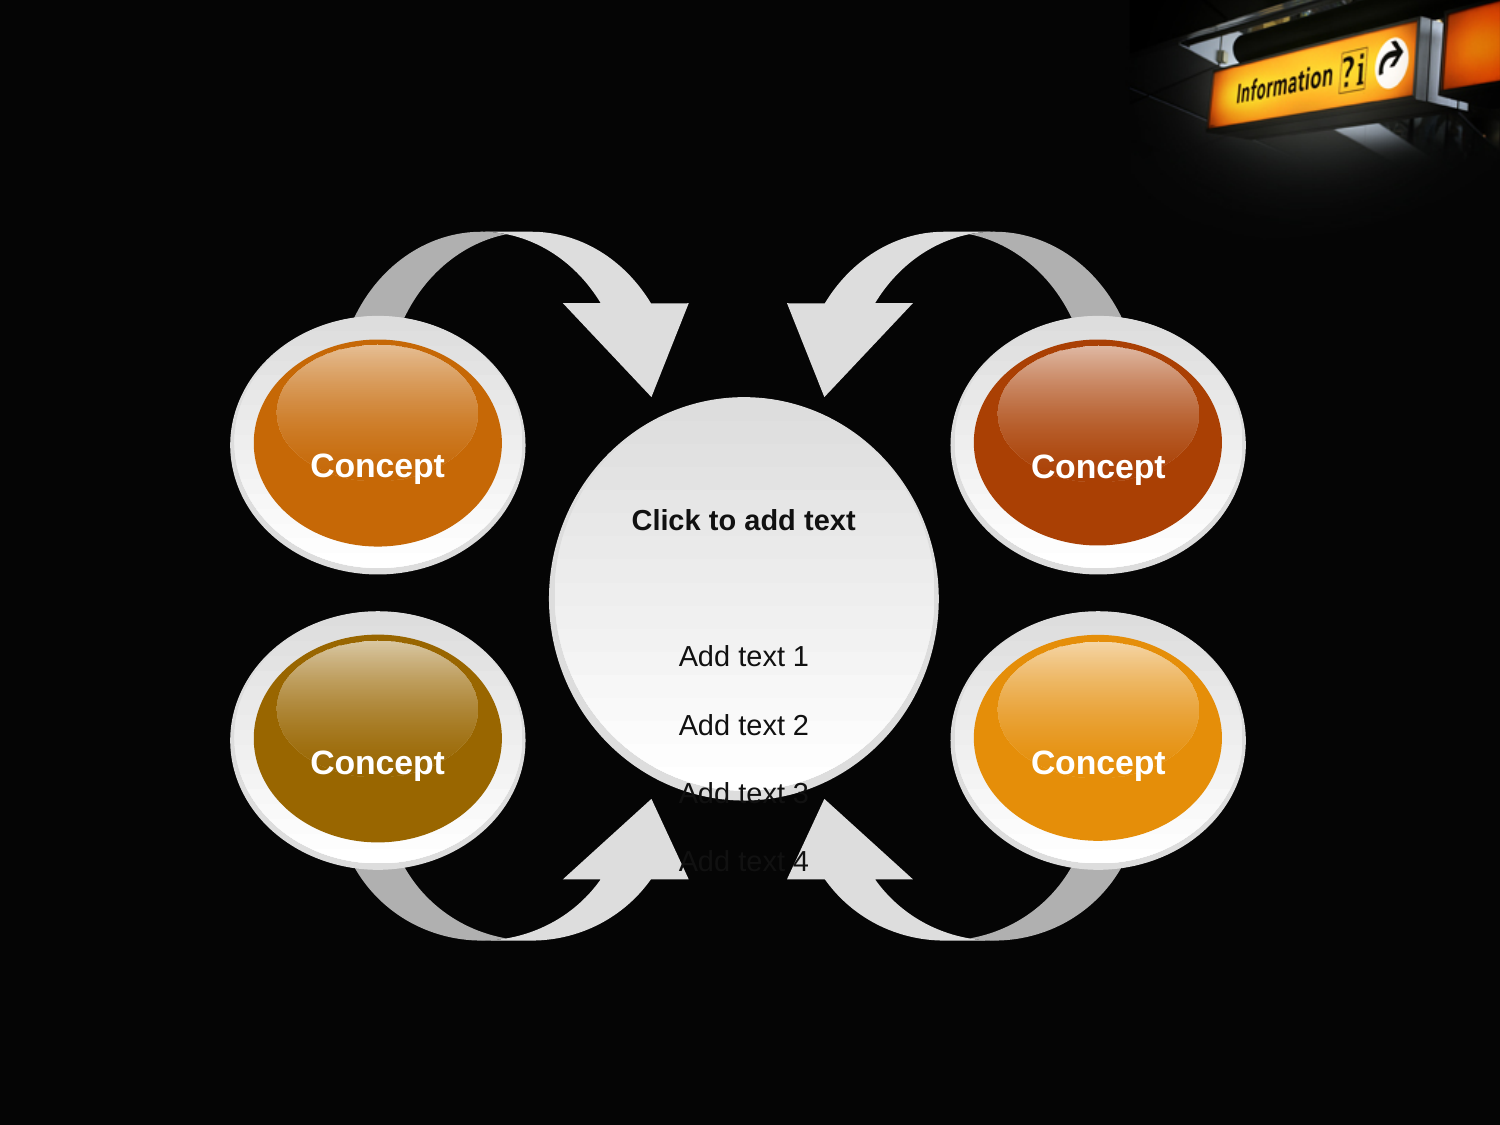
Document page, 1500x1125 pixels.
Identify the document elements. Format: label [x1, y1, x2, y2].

text_box [950, 610, 1247, 871]
text_box [229, 315, 526, 575]
picture [0, 0, 1500, 1125]
text_box [229, 610, 526, 871]
text_box [356, 231, 689, 395]
text_box [787, 231, 1120, 395]
text_box [361, 810, 689, 941]
text_box [548, 396, 940, 801]
text_box [787, 810, 1115, 941]
text_box [950, 315, 1247, 575]
